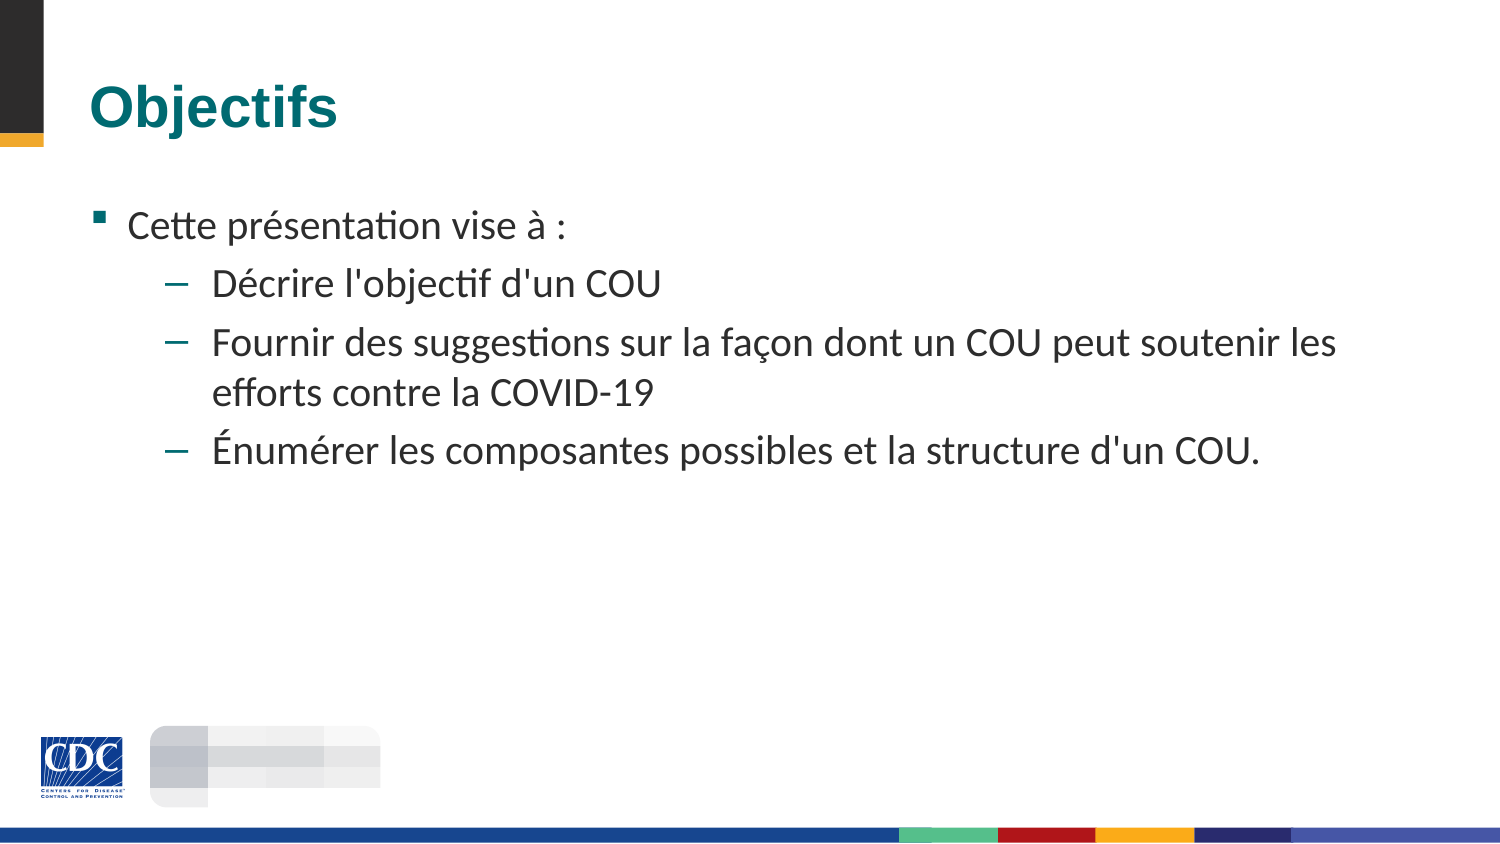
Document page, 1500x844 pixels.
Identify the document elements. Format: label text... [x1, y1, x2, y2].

title Objectifs [75, 33, 1425, 147]
picture [41, 737, 125, 798]
list Cette présentation vise à : Décrire l'objectif d'un COU Fournir des suggestions sur la façon dont un COU peut soutenir les efforts contre la COVID-19 Énumérer les composantes possibles et la structure d'un COU. [75, 190, 1414, 739]
